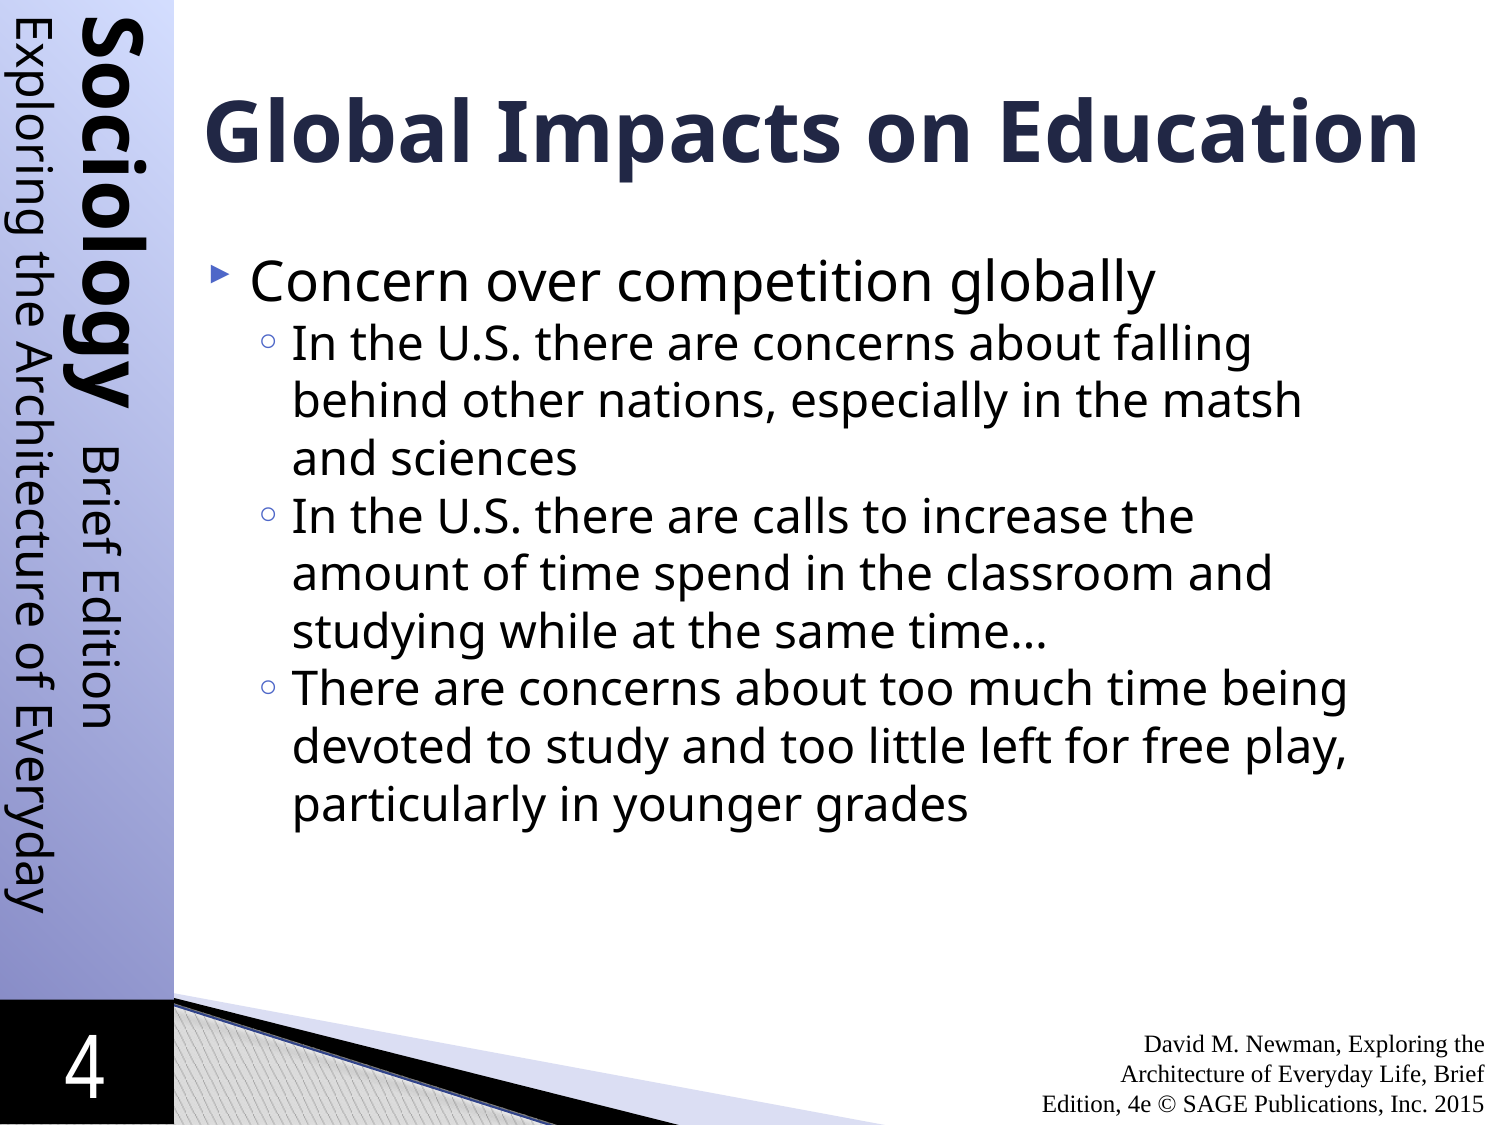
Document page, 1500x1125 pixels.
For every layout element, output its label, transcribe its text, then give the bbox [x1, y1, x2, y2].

footer David M. Newman, Exploring the Architecture of Everyday Life, Brief Edition, 4e © SAGE Publications, Inc. 2015 [1025, 1065, 1500, 1125]
picture [174, 1003, 558, 1125]
list Concern over competition globally In the U.S. there are concerns about falling behind other nations, especially in the matsh and sciences In the U.S. there are calls to increase the amount of time spend in the classroom and studying while at the same time… There are concerns about too much time being devoted to study and too little left for free play, particularly in younger grades [174, 237, 1400, 980]
title Global Impacts on Education [187, 0, 1500, 188]
